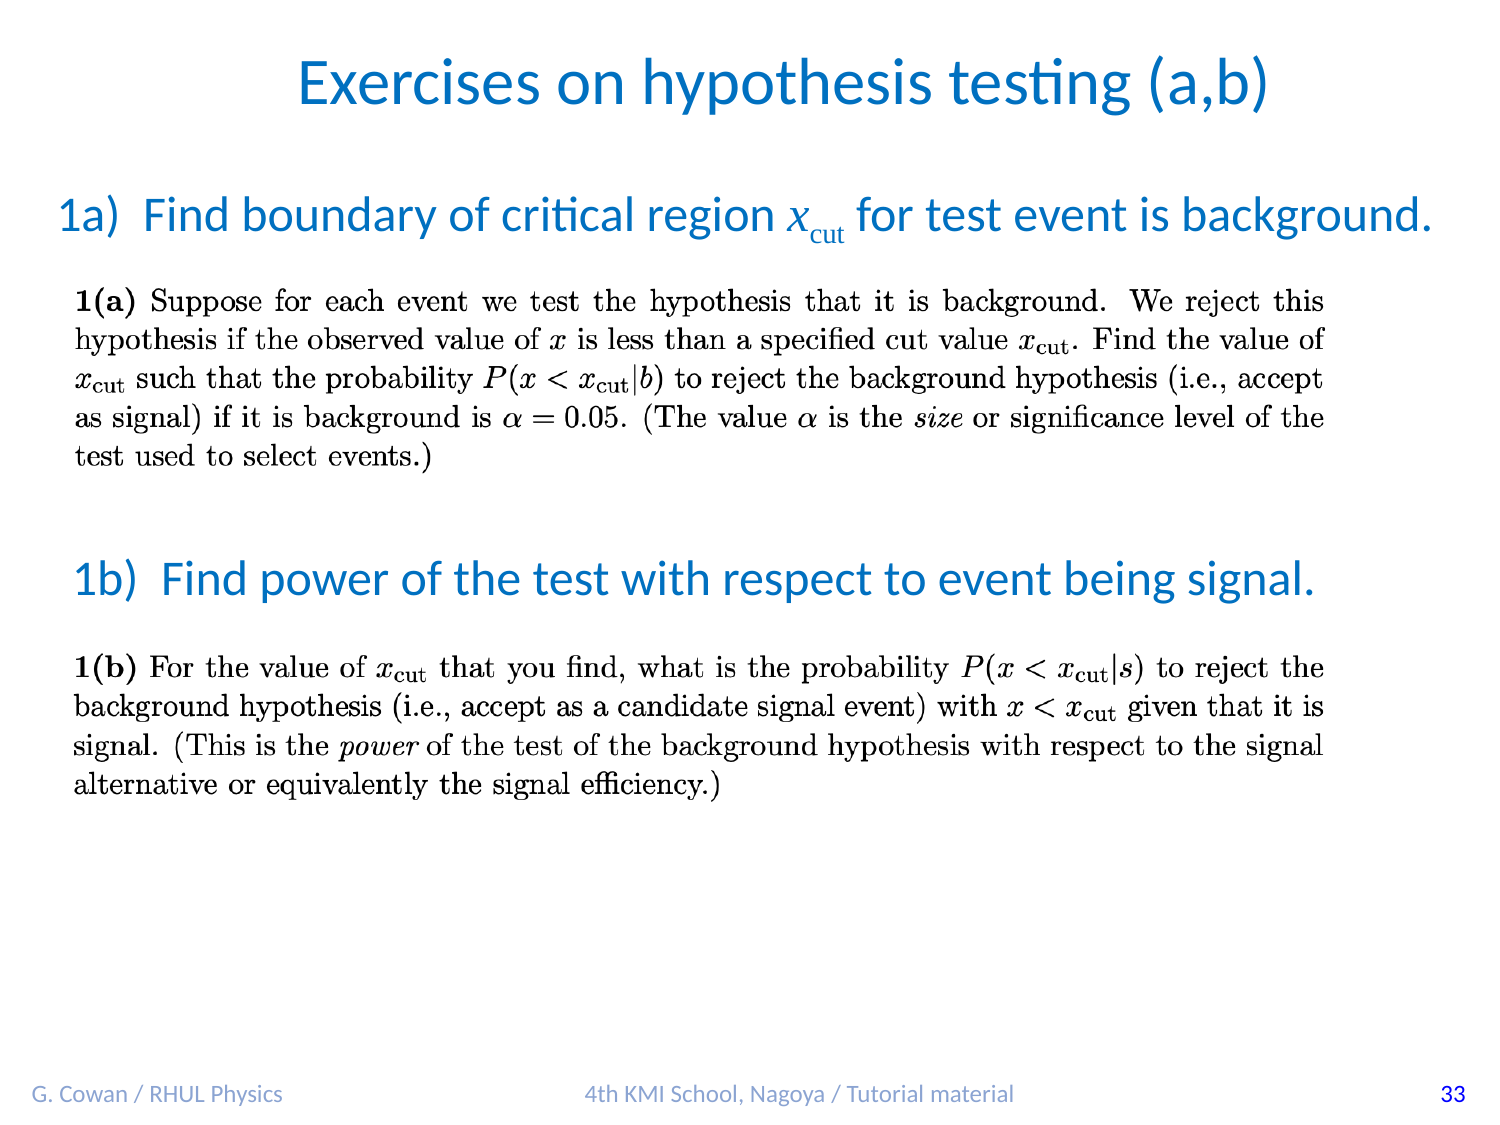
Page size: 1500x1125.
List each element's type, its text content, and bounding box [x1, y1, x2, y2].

text_box 1a) Find boundary of critical region xcut for test event is background. [41, 173, 1459, 257]
picture [60, 638, 1336, 808]
text_box Exercises on hypothesis testing (a,b) [282, 30, 1287, 126]
text_box 1b) Find power of the test with respect to event being signal. [57, 537, 1443, 613]
slide_number G. Cowan / RHUL Physics [16, 1062, 338, 1123]
picture [60, 271, 1336, 479]
footer 4th KMI School, Nagoya / Tutorial material [338, 1062, 1262, 1123]
slide_number 33 [1262, 1062, 1481, 1123]
